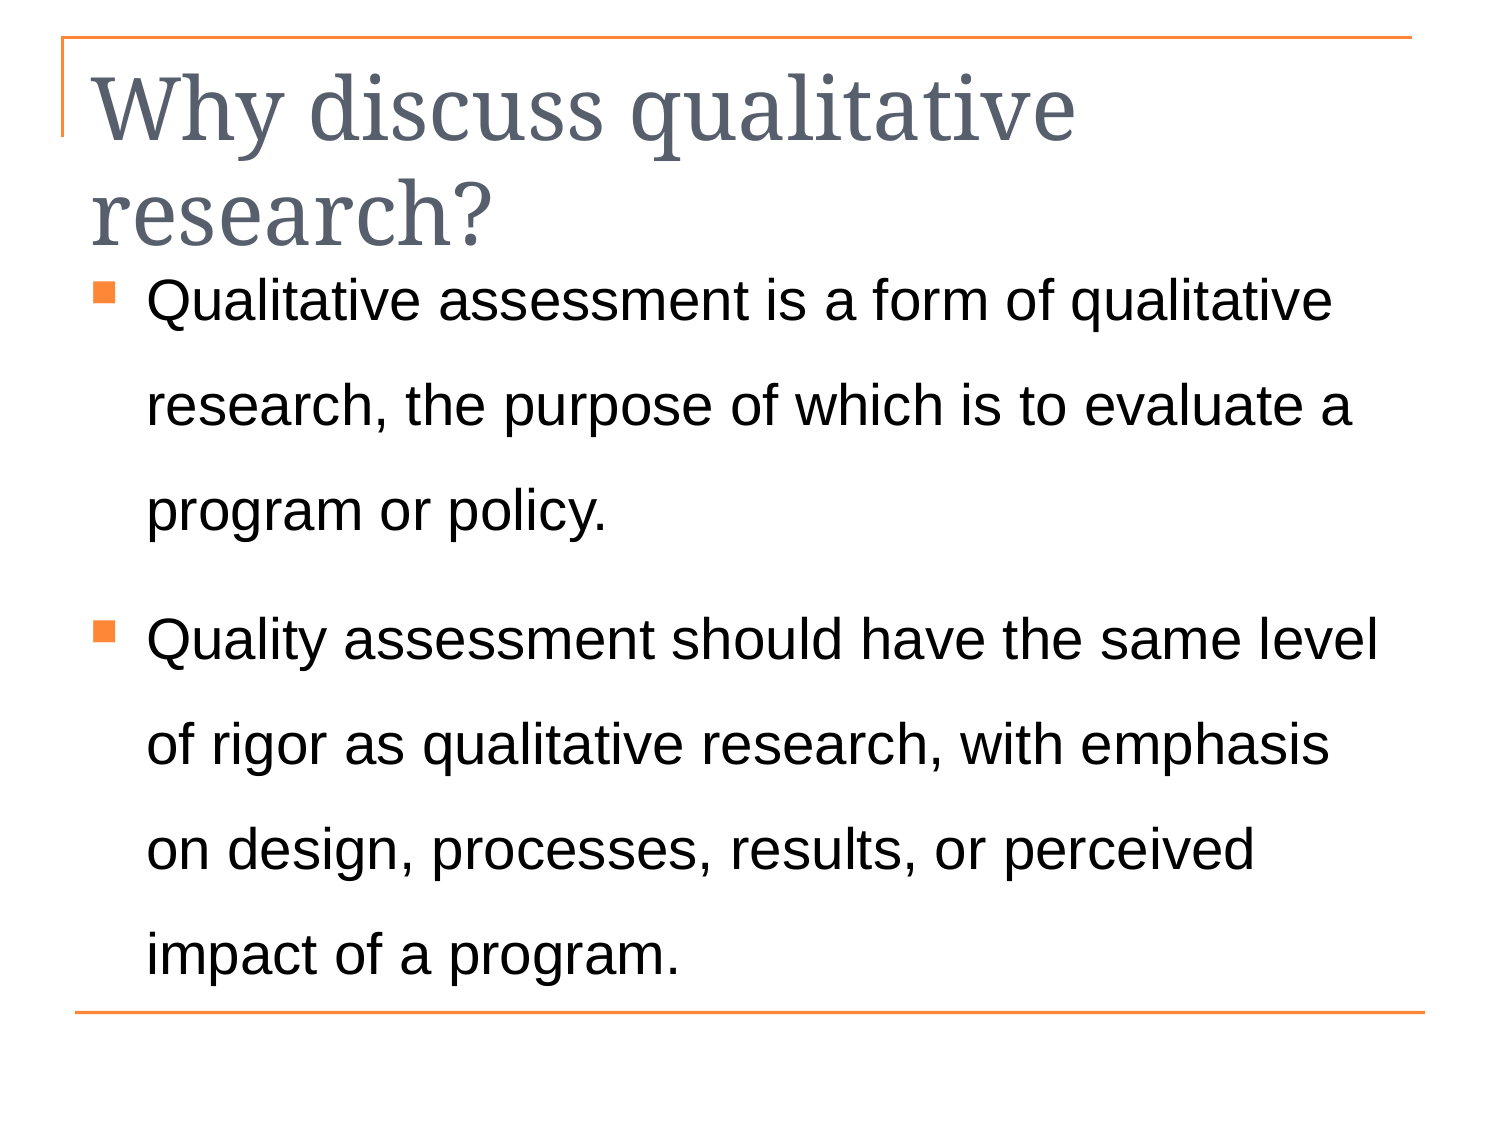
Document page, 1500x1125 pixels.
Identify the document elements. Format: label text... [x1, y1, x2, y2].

title Why discuss qualitative research? [75, 45, 1425, 220]
list Qualitative assessment is a form of qualitative research, the purpose of which is to evaluate a program or policy. Quality assessment should have the same level of rigor as qualitative research, with emphasis on design, processes, results, or perceived impact of a program. [75, 220, 1425, 1006]
